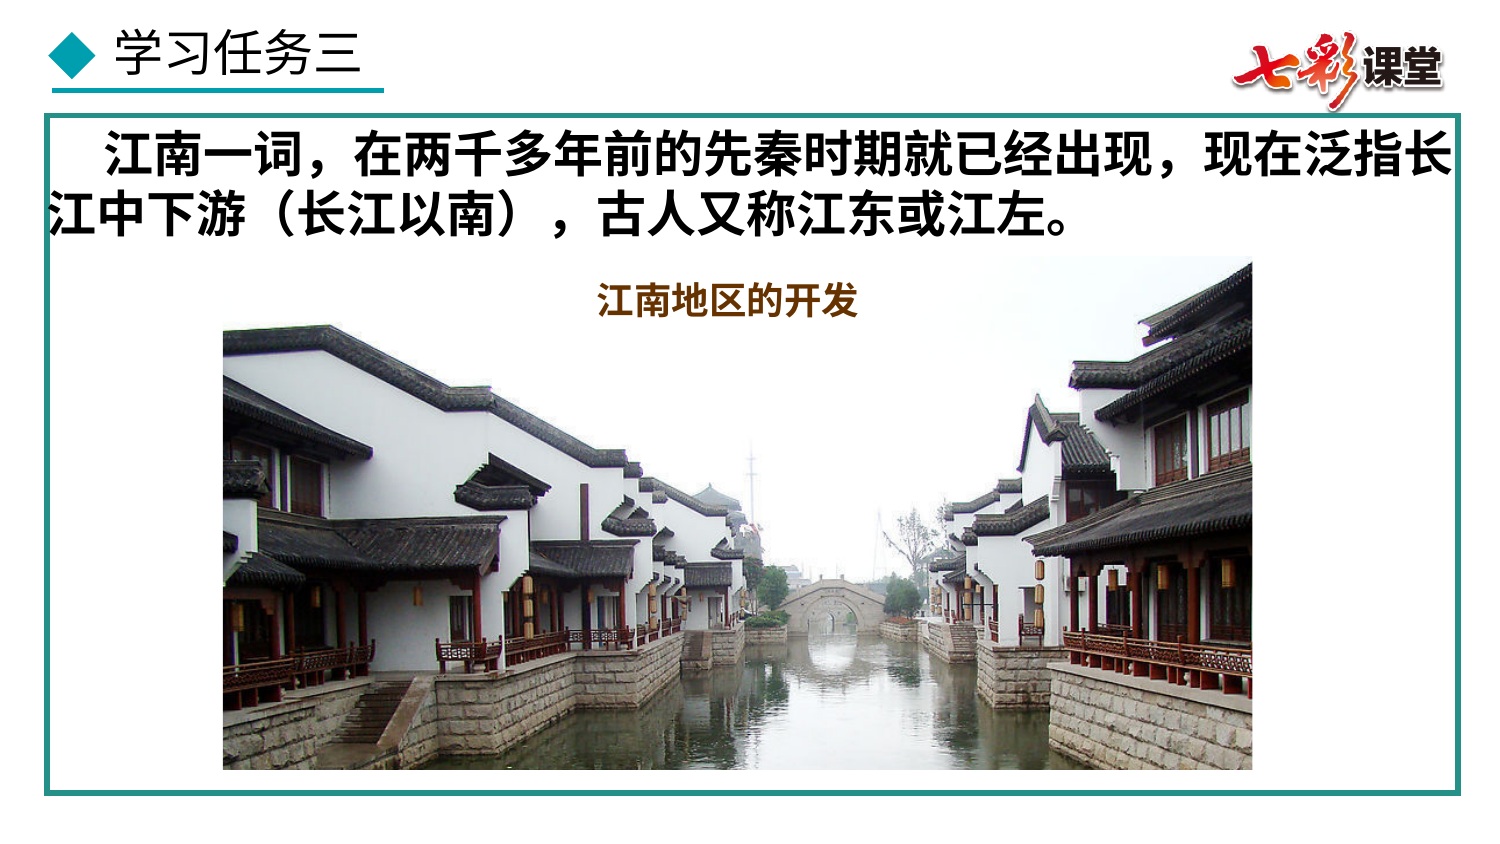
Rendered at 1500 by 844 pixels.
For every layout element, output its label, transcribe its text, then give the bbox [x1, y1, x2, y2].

picture [1228, 26, 1449, 113]
picture [222, 256, 1254, 771]
text_box 江南一词，在两千多年前的先秦时期就已经出现，现在泛指长江中下游（长江以南），古人又称江东或江左。 [35, 116, 1493, 249]
